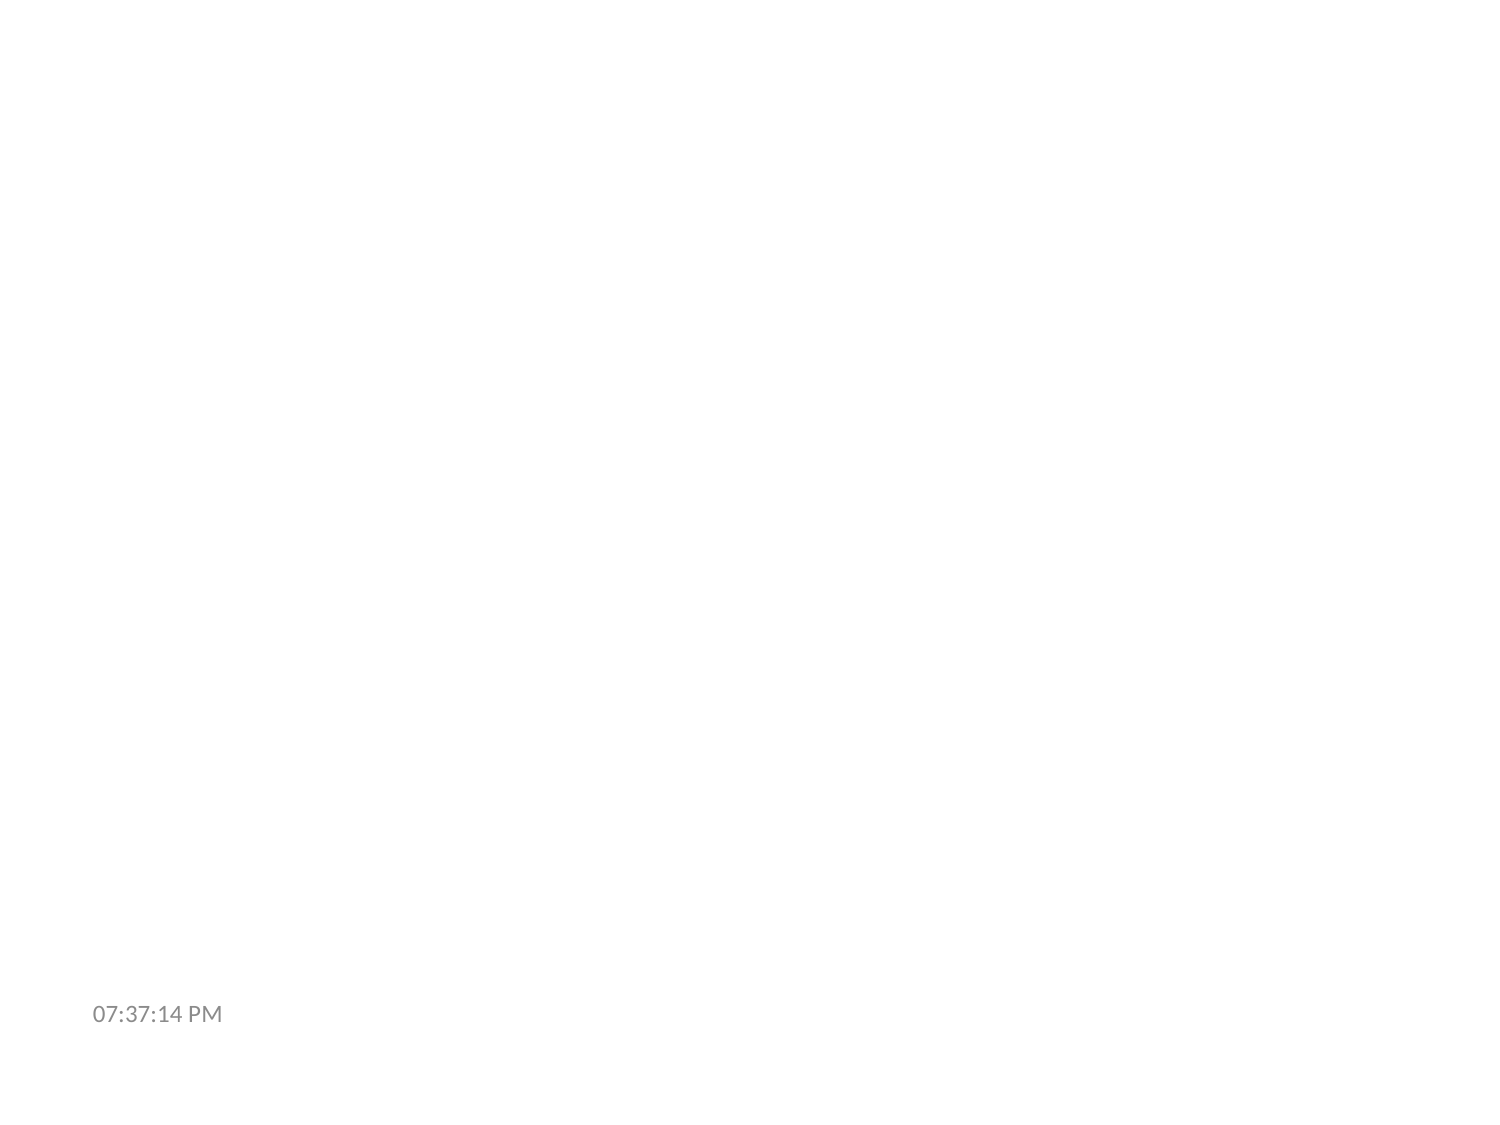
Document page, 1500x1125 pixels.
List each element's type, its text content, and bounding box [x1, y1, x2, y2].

text_box 3:35:09 PM [77, 982, 428, 1043]
